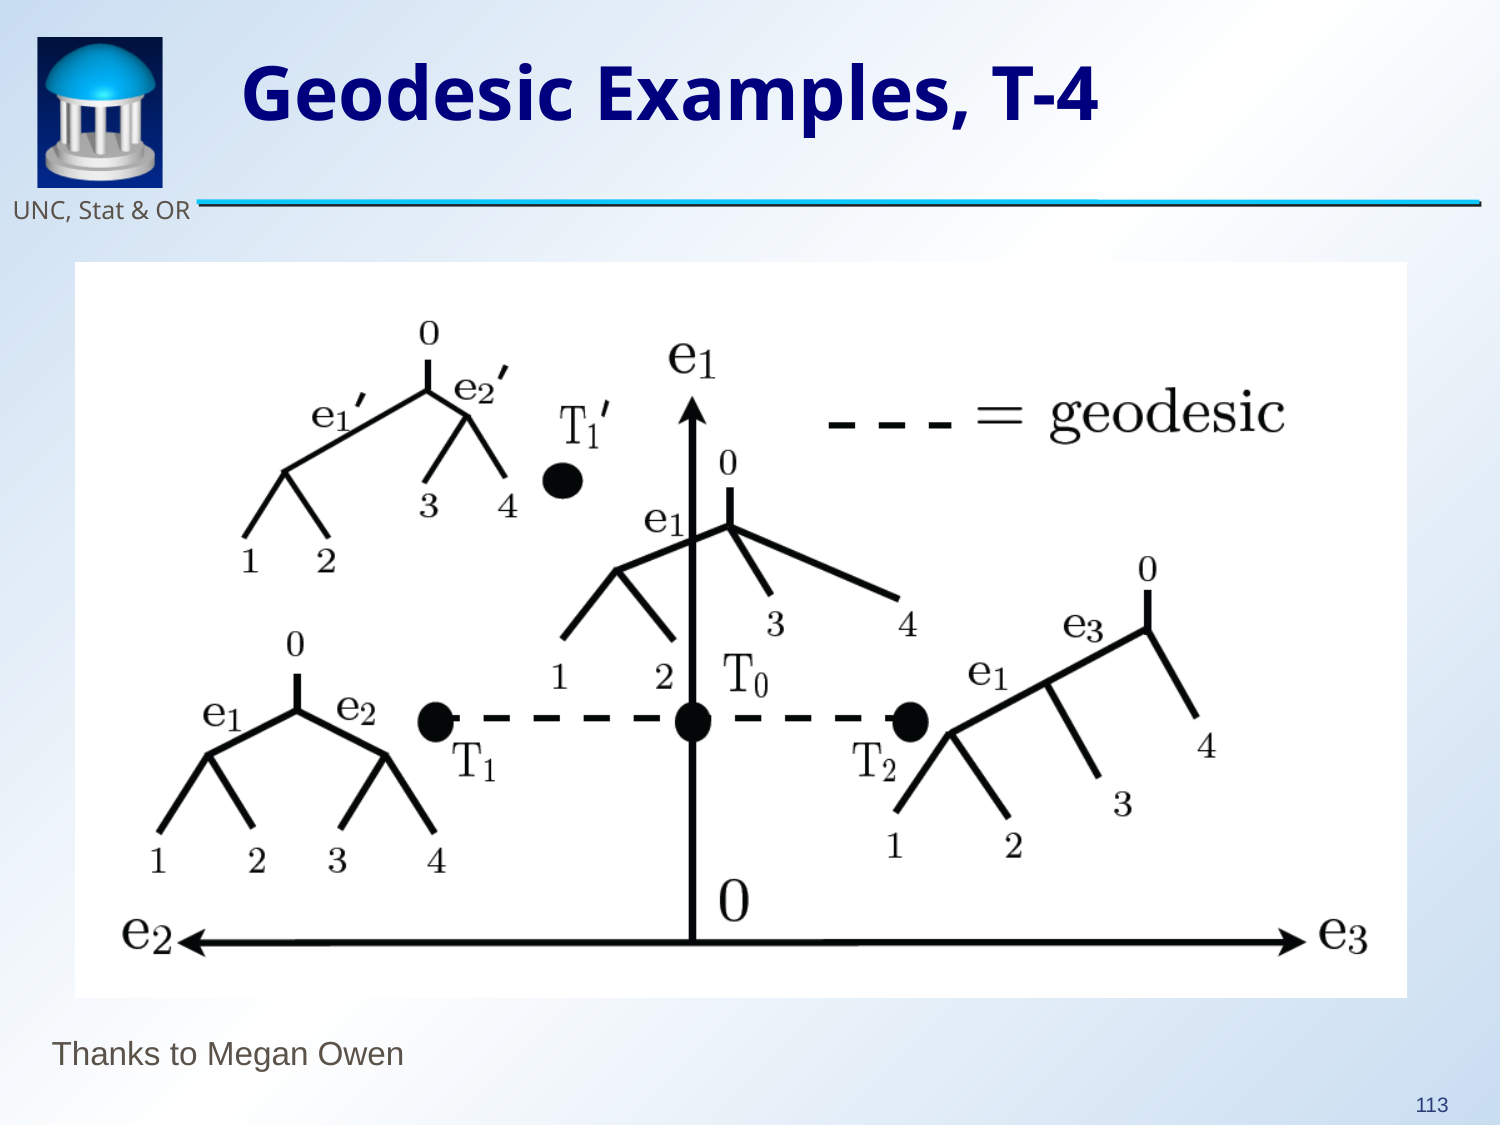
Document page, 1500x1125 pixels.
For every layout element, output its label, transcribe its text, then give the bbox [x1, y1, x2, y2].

picture [74, 262, 1408, 998]
title Geodesic Examples, T-4 [224, 24, 1438, 156]
text_box Thanks to Megan Owen [36, 1024, 420, 1080]
